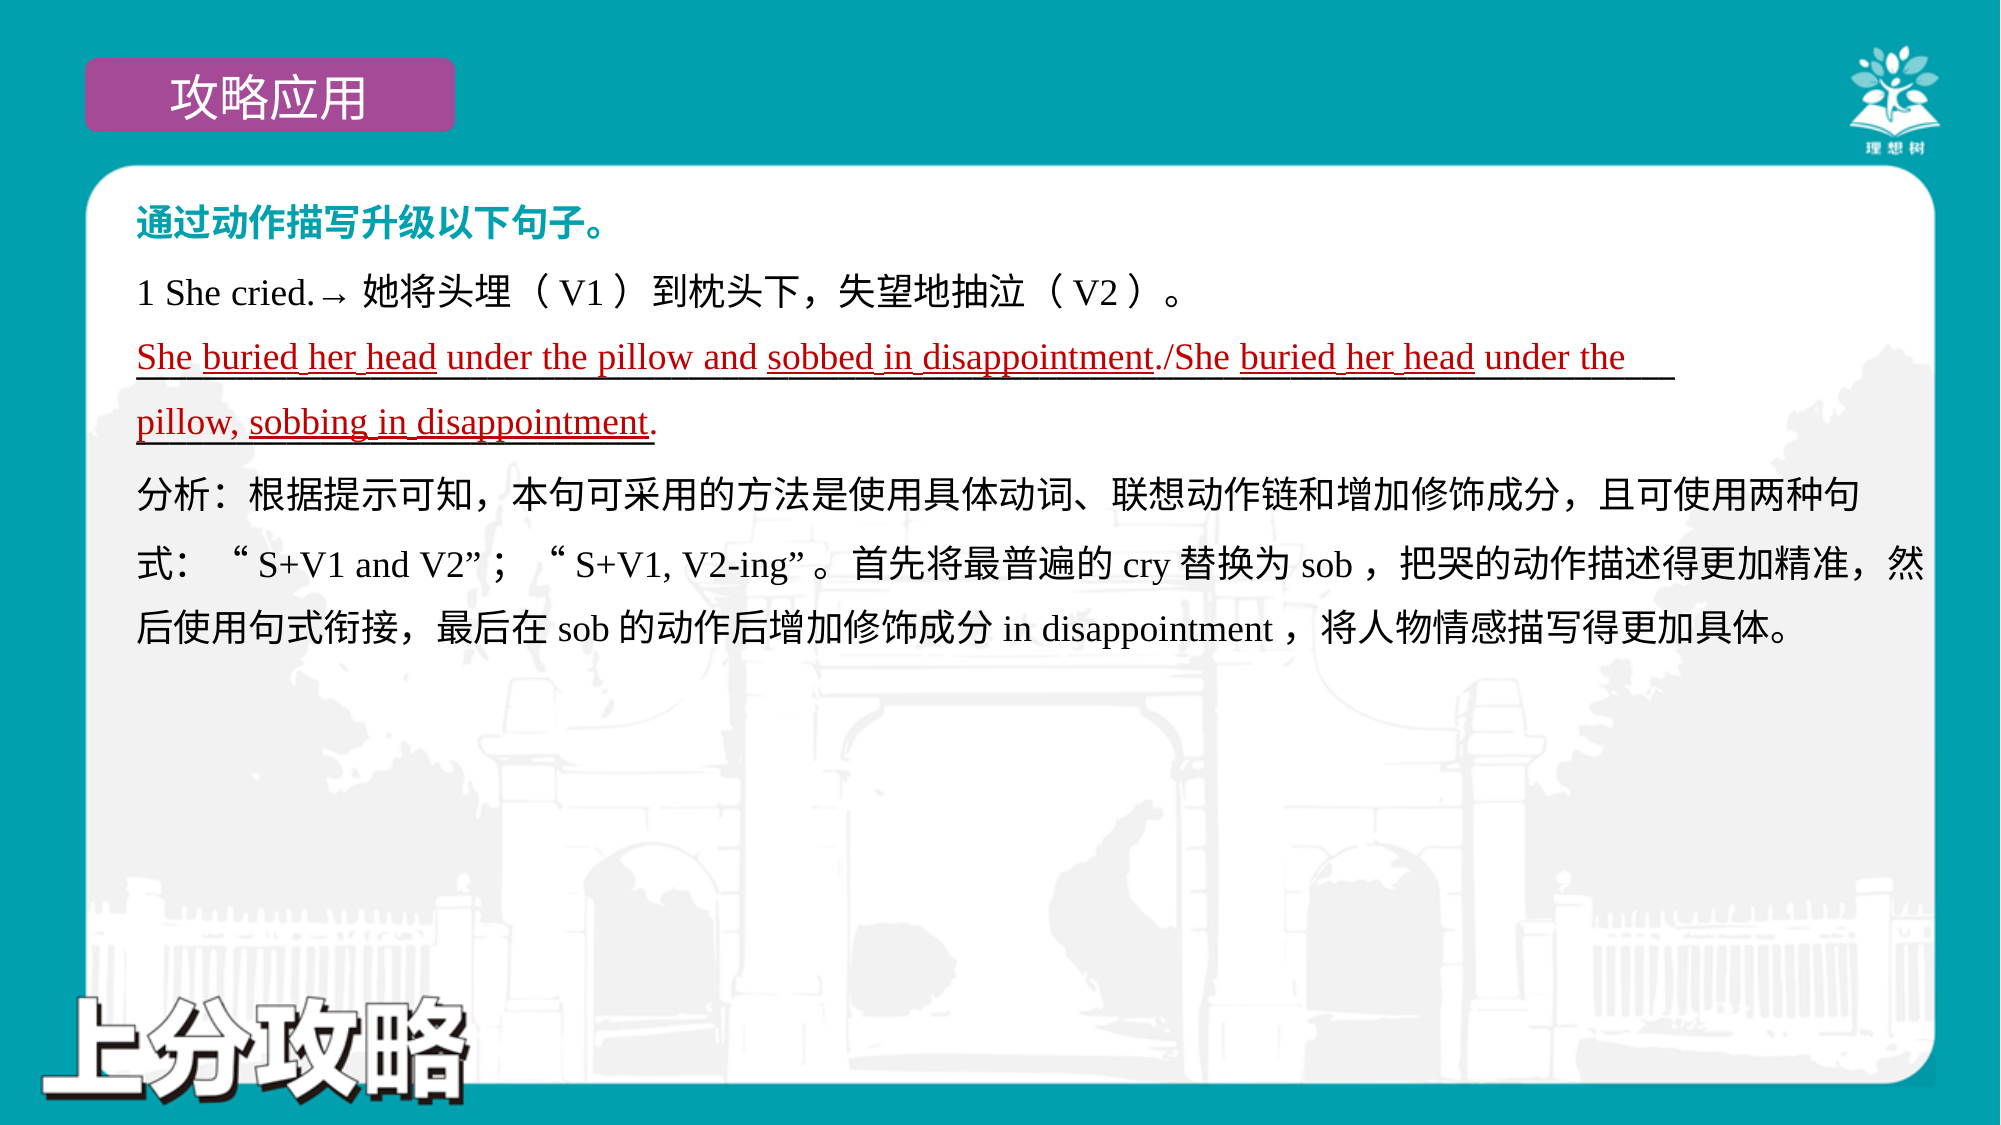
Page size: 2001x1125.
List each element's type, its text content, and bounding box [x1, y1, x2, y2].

text_box 1 She cried.→她将头埋（V1）到枕头下，失望地抽泣（V2）。 ____________________________________________________________________________________________ _______________________________ [136, 244, 1865, 308]
text_box 1 She cried.→她将头埋（V1）到枕头下，失望地抽泣（V2）。 ____________________________________________________________________________________________ _______________________________ [136, 435, 1865, 440]
text_box 分析：根据提示可知，本句可采用的方法是使用具体动词、联想动作链和增加修饰成分，且可使用两种句 式：“S+V1 and V2”；“S+V1, V2-ing”。首先将最普遍的cry替换为sob，把哭的动作描述得更加精准，然 后使用句式衔接，最后在sob的动作后增加修饰成分in disappointment，将人物情感描写得更加具体。 [136, 447, 1865, 643]
picture [0, 0, 2000, 1125]
text_box She buried her head under the pillow and sobbed in disappointment./She buried her head under the pillow, sobbing in disappointment. [136, 308, 1865, 435]
text_box 通过动作描写升级以下句子。 [136, 177, 1865, 237]
